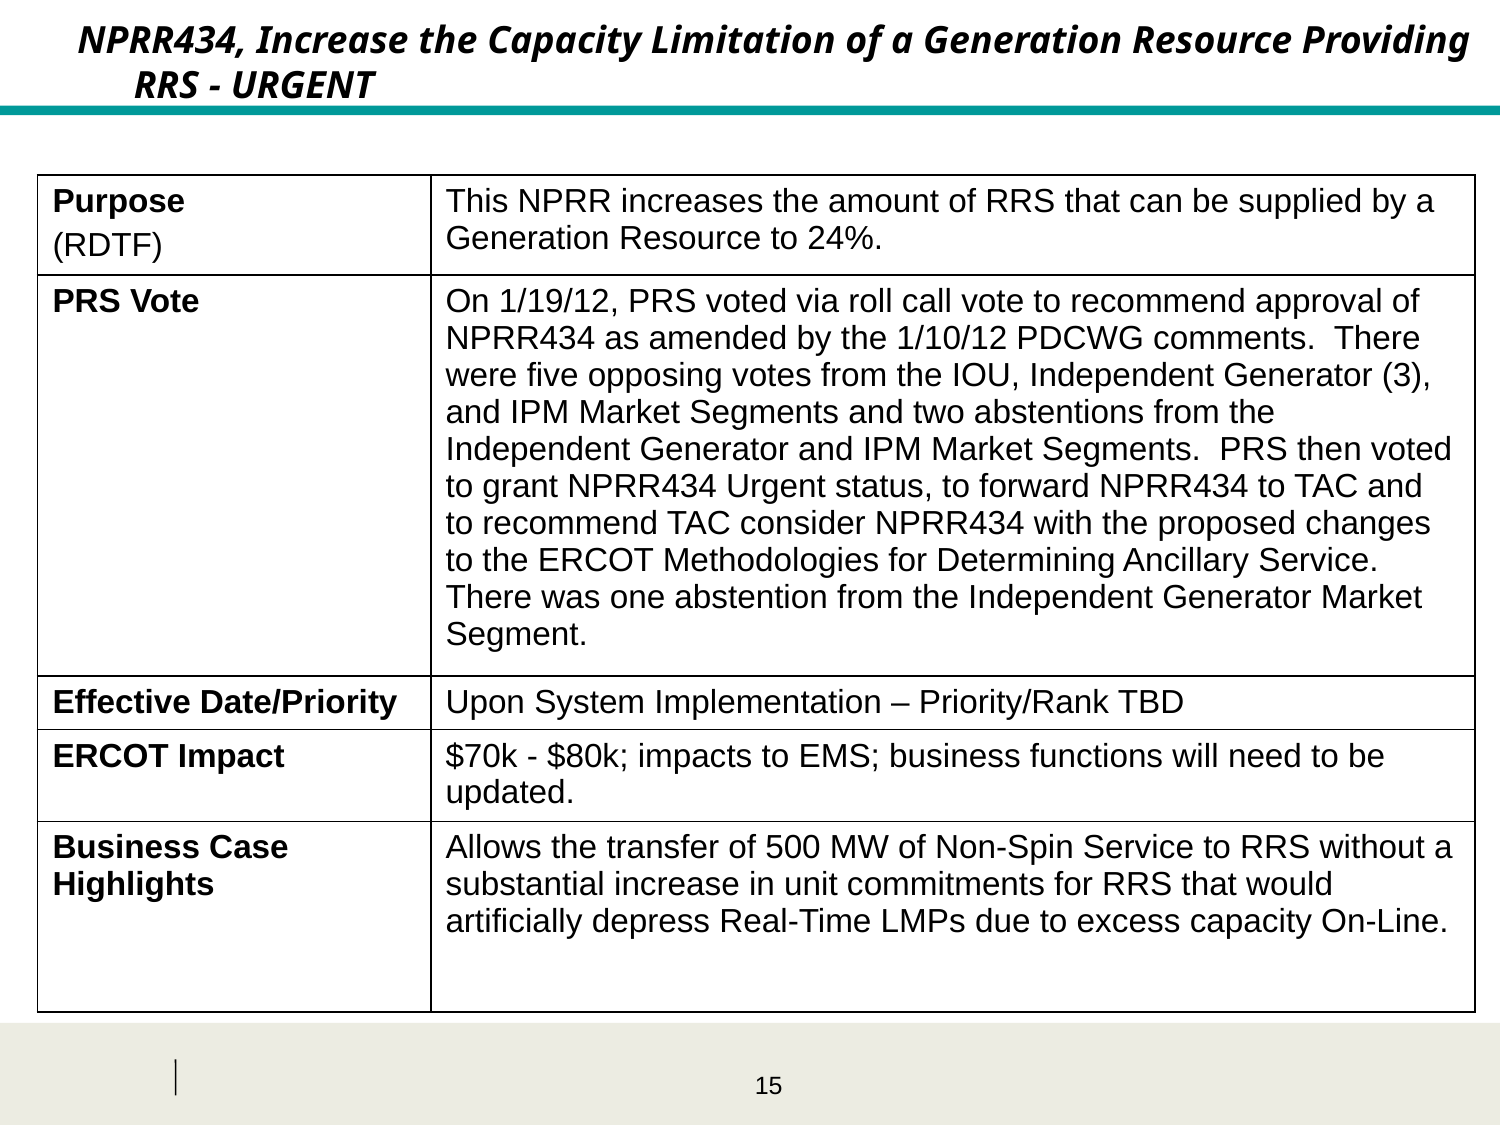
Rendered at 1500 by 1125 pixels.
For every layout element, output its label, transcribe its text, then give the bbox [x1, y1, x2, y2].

table_header Purpose (RDTF) [38, 176, 430, 274]
table_cell Business Case Highlights [38, 822, 430, 1011]
table_header This NPRR increases the amount of RRS that can be supplied by a Generation Resource to 24%. [432, 176, 1474, 274]
table_cell $70k - $80k; impacts to EMS; business functions will need to be updated. [432, 730, 1474, 821]
table_cell On 1/19/12, PRS voted via roll call vote to recommend approval of NPRR434 as amended by the 1/10/12 PDCWG comments. There were five opposing votes from the IOU, Independent Generator (3), and IPM Market Segments and two abstentions from the Independent Generator and IPM Market Segments. PRS then voted to grant NPRR434 Urgent status, to forward NPRR434 to TAC and to recommend TAC consider NPRR434 with the proposed changes to the ERCOT Methodologies for Determining Ancillary Service. There was one abstention from the Independent Generator Market Segment. [432, 276, 1474, 675]
table_cell Effective Date/Priority [38, 677, 430, 729]
table_cell Allows the transfer of 500 MW of Non-Spin Service to RRS without a substantial increase in unit commitments for RRS that would artificially depress Real-Time LMPs due to excess capacity On-Line. [432, 822, 1474, 1011]
table_cell PRS Vote [38, 276, 430, 675]
title NPRR434, Increase the Capacity Limitation of a Generation Resource Providing RRS - Urgent [62, 24, 1500, 138]
table_cell Upon System Implementation – Priority/Rank TBD [432, 677, 1474, 729]
table_cell ERCOT Impact [38, 730, 430, 821]
